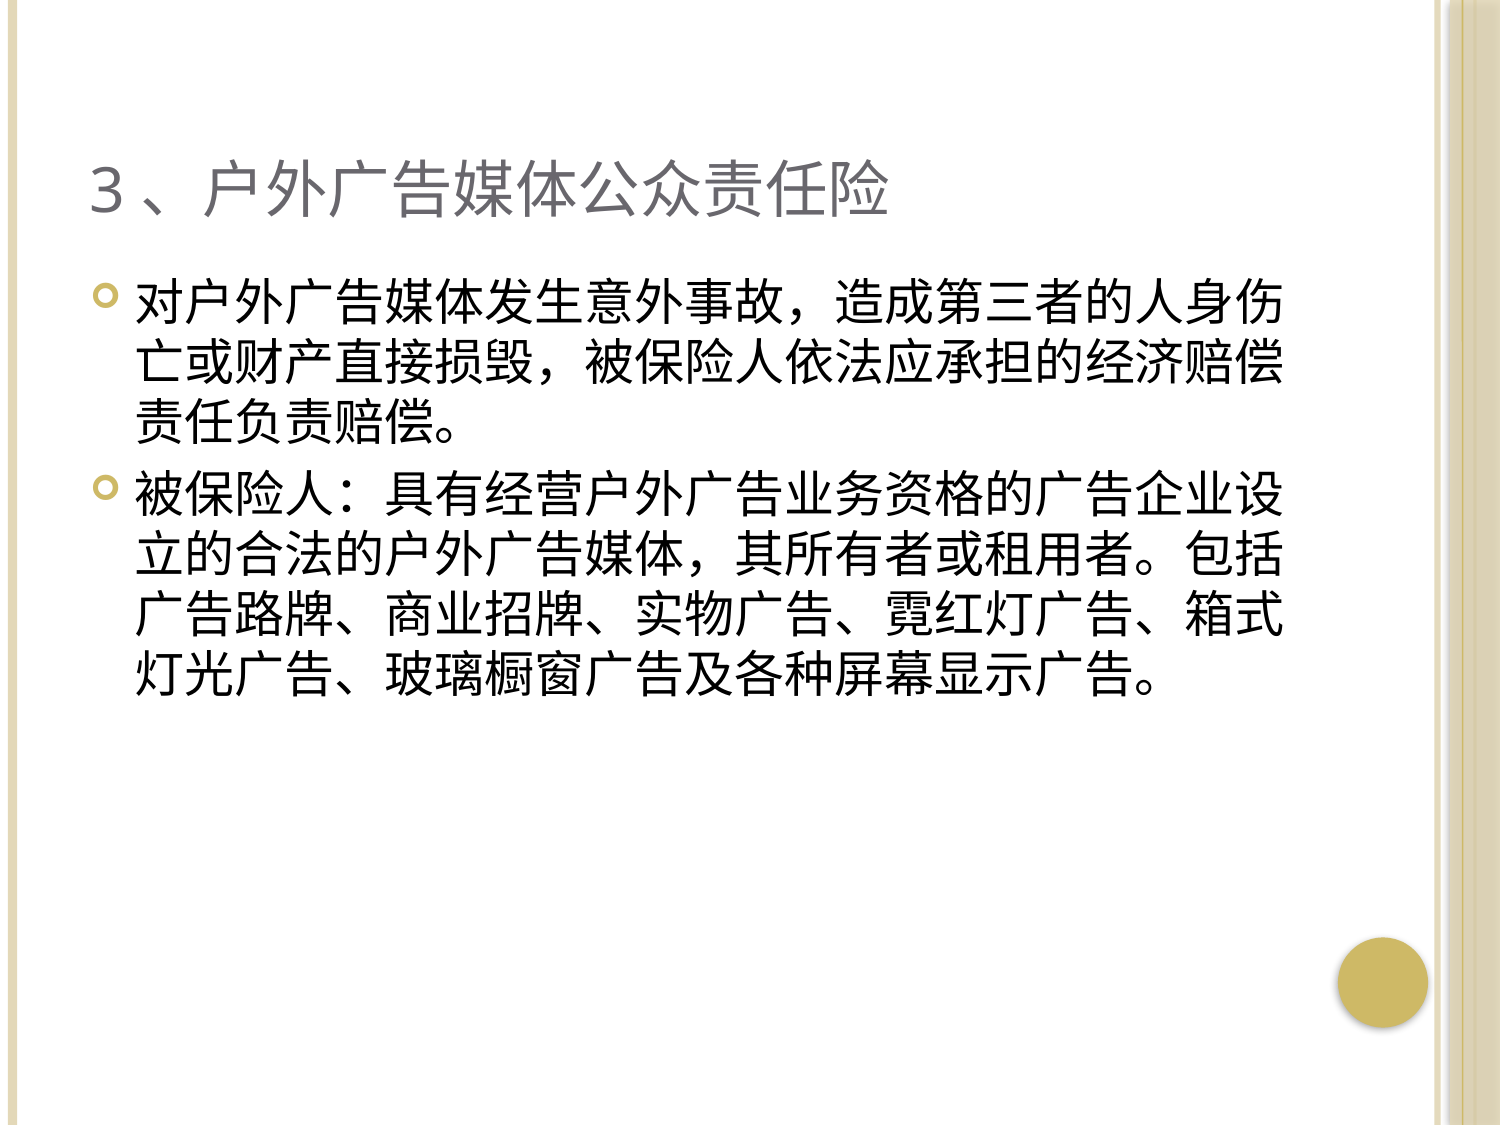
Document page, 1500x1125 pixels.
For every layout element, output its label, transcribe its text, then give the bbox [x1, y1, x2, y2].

title 3、户外广告媒体公众责任险 [75, 45, 1300, 233]
list 对户外广告媒体发生意外事故，造成第三者的人身伤亡或财产直接损毁，被保险人依法应承担的经济赔偿责任负责赔偿。 被保险人：具有经营户外广告业务资格的广告企业设立的合法的户外广告媒体，其所有者或租用者。包括广告路牌、商业招牌、实物广告、霓红灯广告、箱式灯光广告、玻璃橱窗广告及各种屏幕显示广告。 [74, 262, 1301, 1063]
